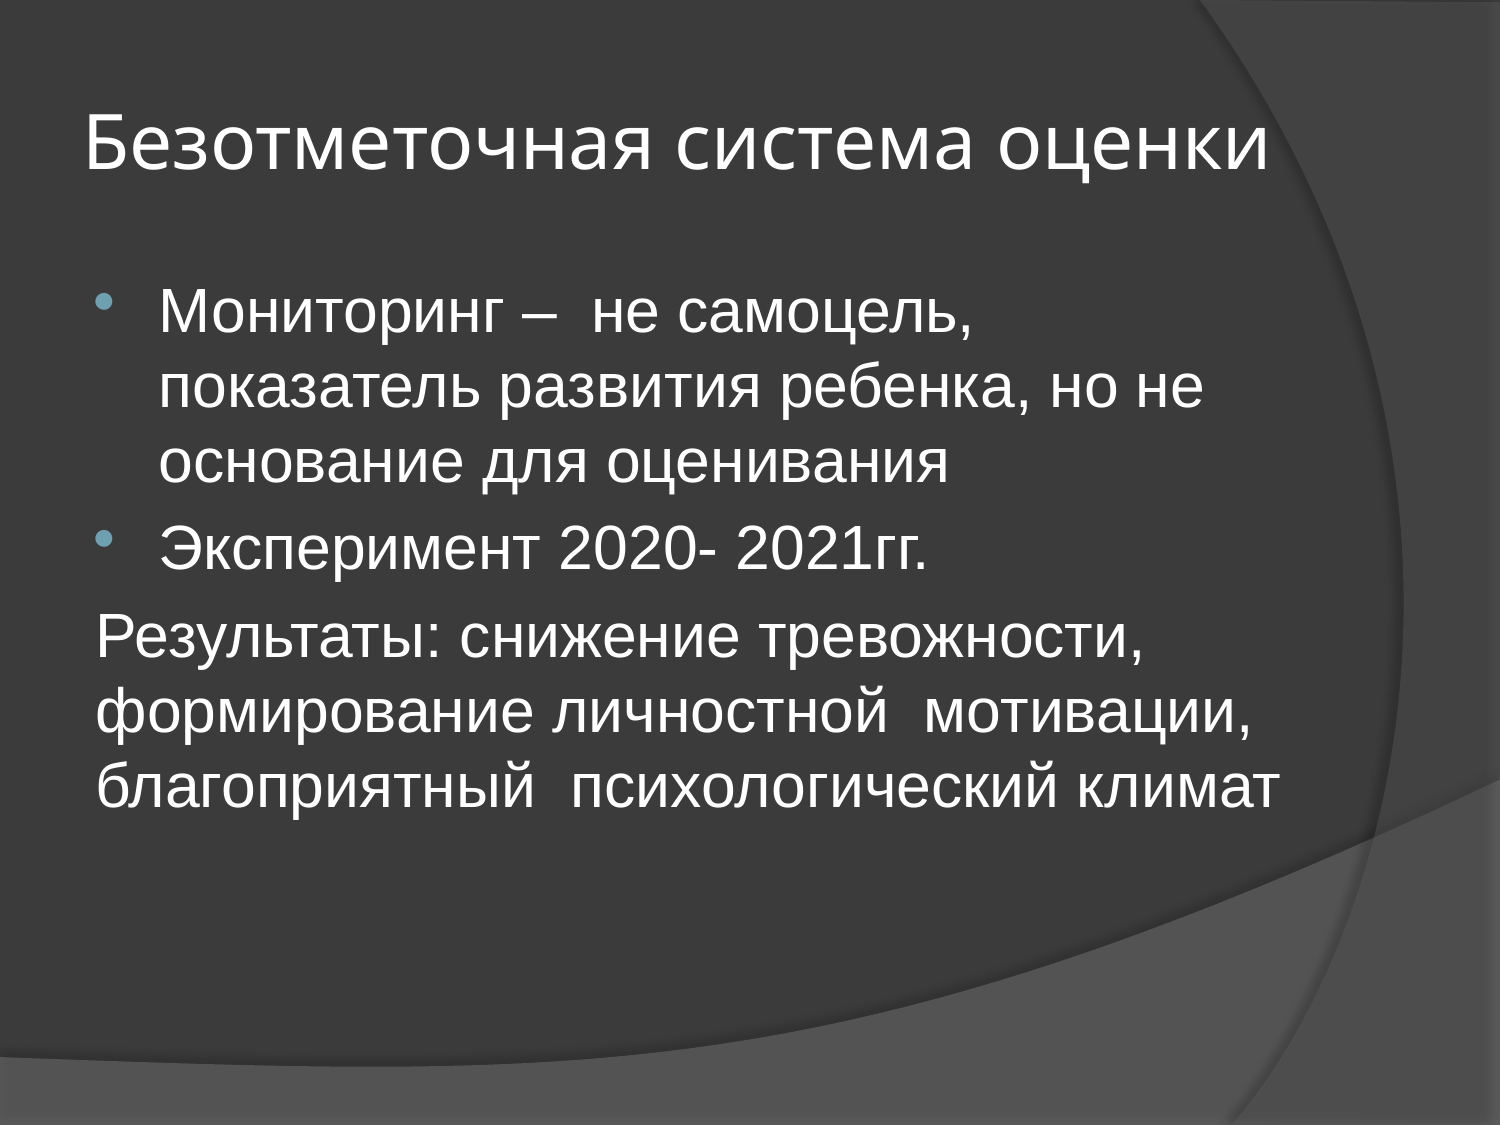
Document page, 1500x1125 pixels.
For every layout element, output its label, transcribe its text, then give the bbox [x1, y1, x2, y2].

list Мониторинг – не самоцель, показатель развития ребенка, но не основание для оценивания Эксперимент 2020- 2021гг. Результаты: снижение тревожности, формирование личностной мотивации, благоприятный психологический климат [75, 262, 1300, 1005]
title Безотметочная система оценки [75, 45, 1300, 233]
